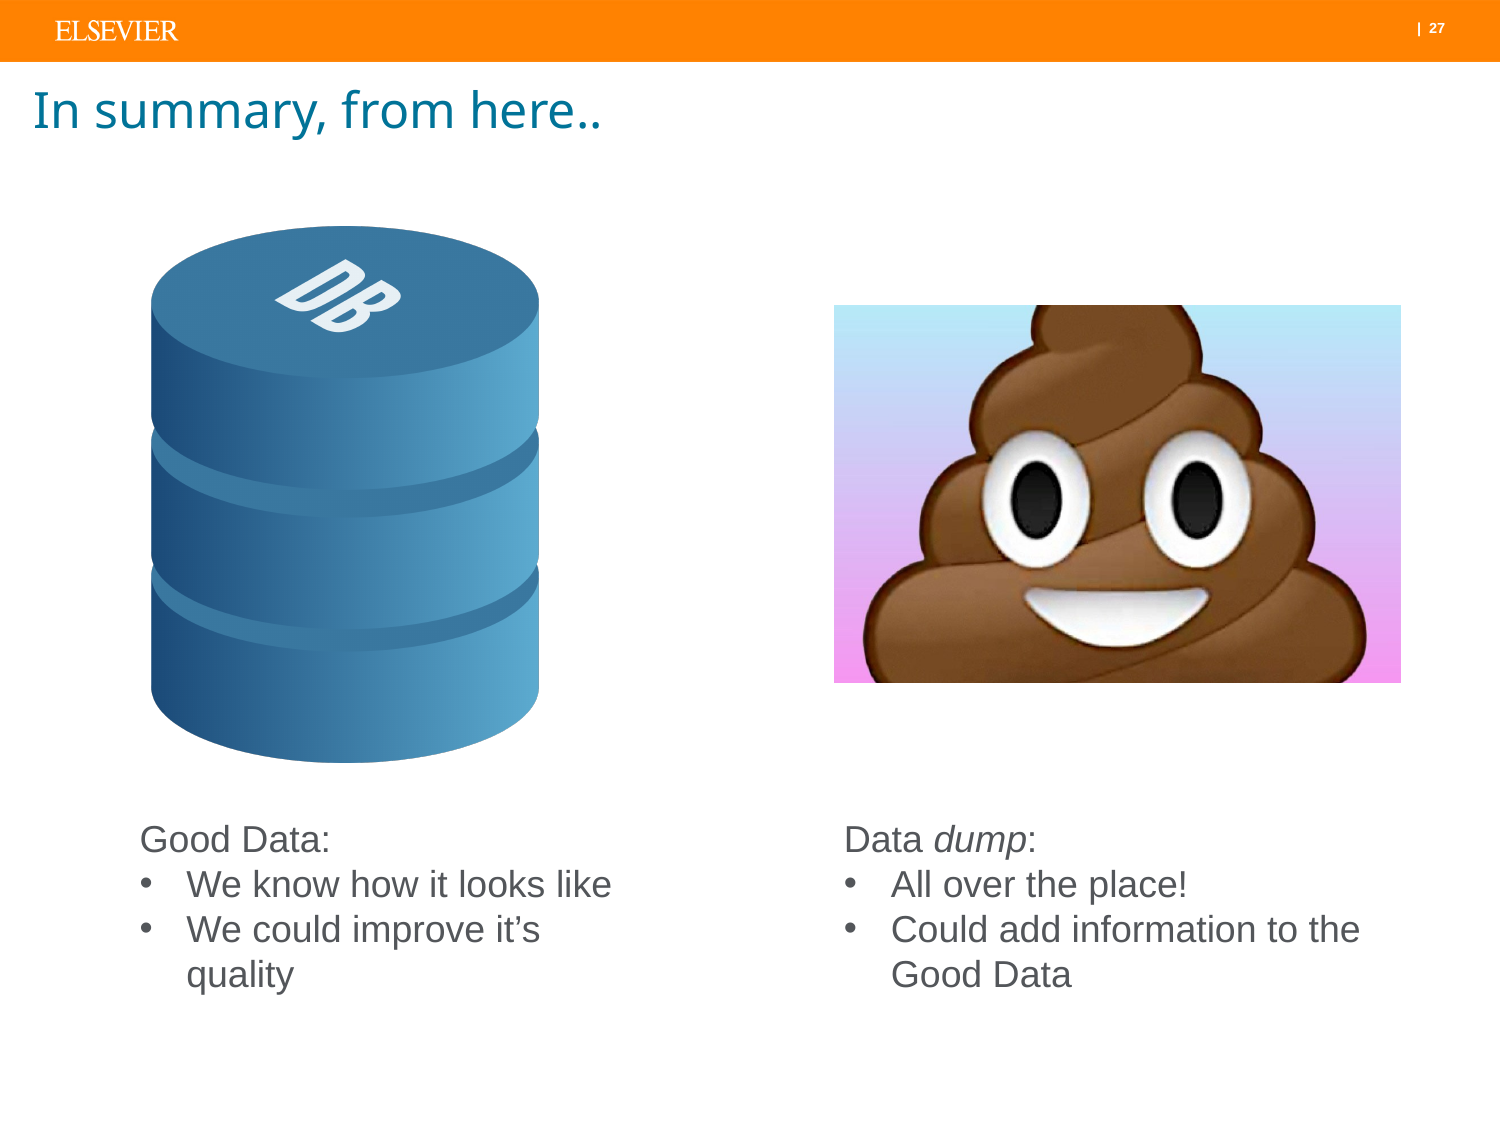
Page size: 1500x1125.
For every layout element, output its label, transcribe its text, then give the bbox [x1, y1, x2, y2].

title In summary, from here.. [19, 73, 1376, 143]
text_box Good Data: We know how it looks like We could improve it’s quality [124, 807, 629, 1003]
picture [0, 0, 1500, 62]
picture [151, 226, 539, 763]
text_box Data dump: All over the place! Could add information to the Good Data [829, 807, 1401, 1003]
picture [834, 304, 1401, 683]
